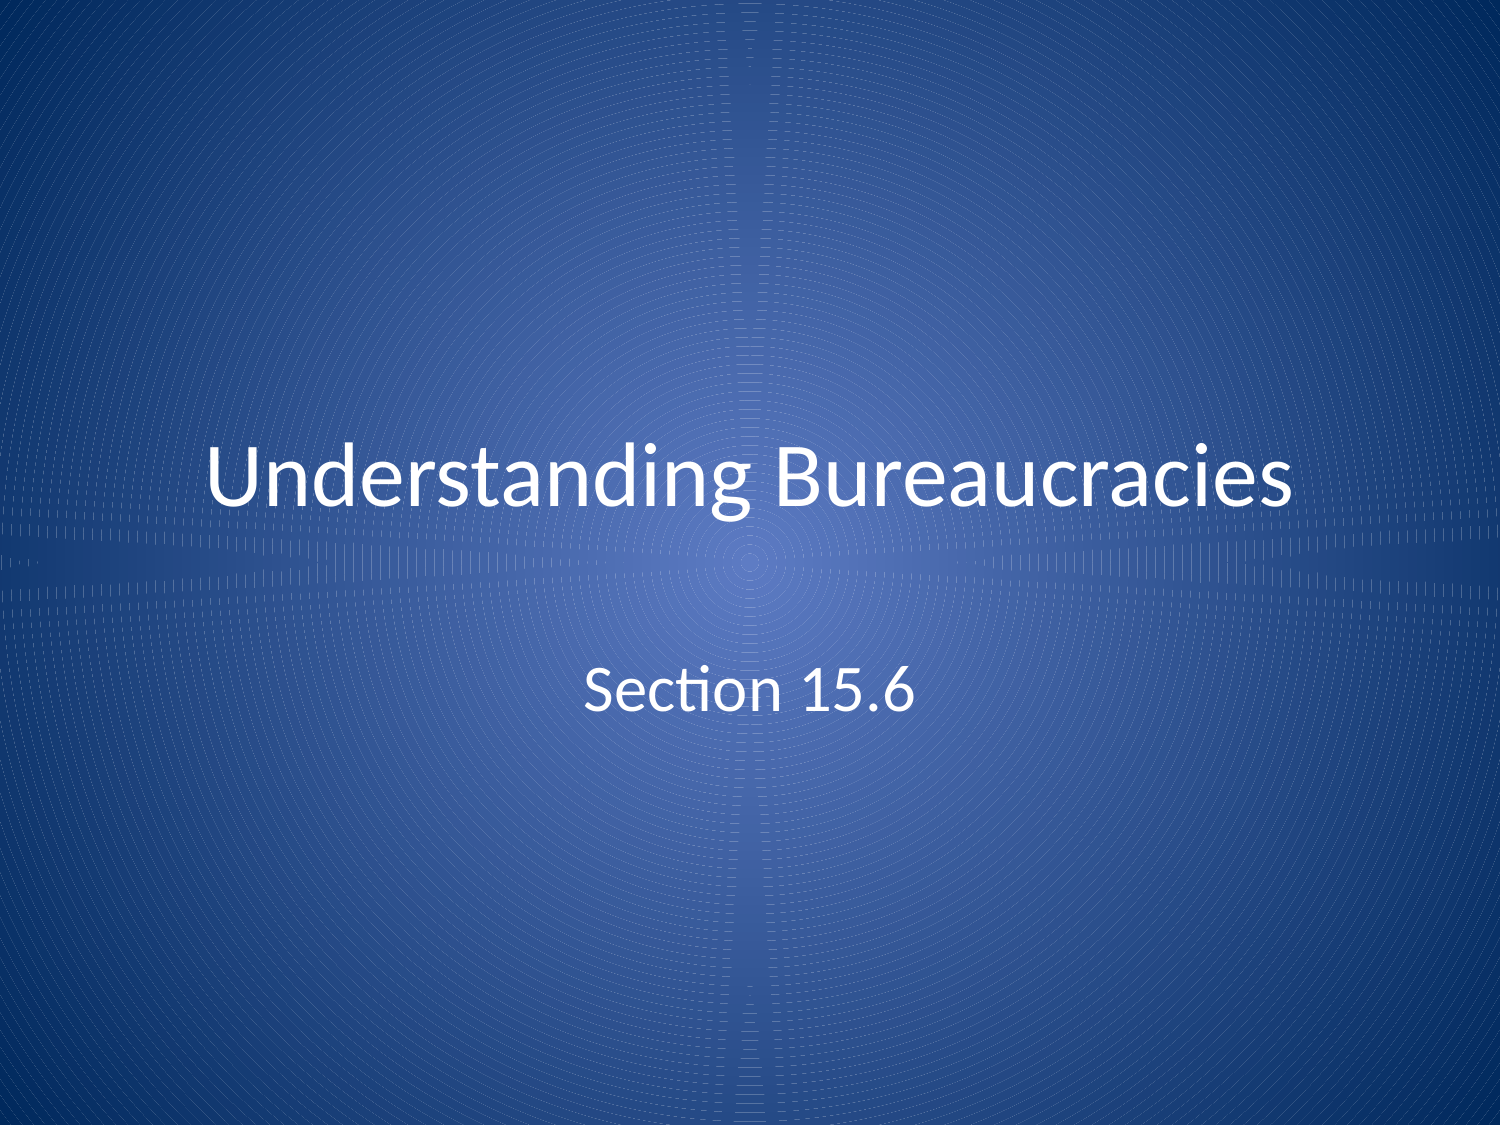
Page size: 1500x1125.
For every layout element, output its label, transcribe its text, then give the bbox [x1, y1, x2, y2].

subtitle Section 15.6 [225, 637, 1275, 925]
title Understanding Bureaucracies [112, 349, 1388, 591]
